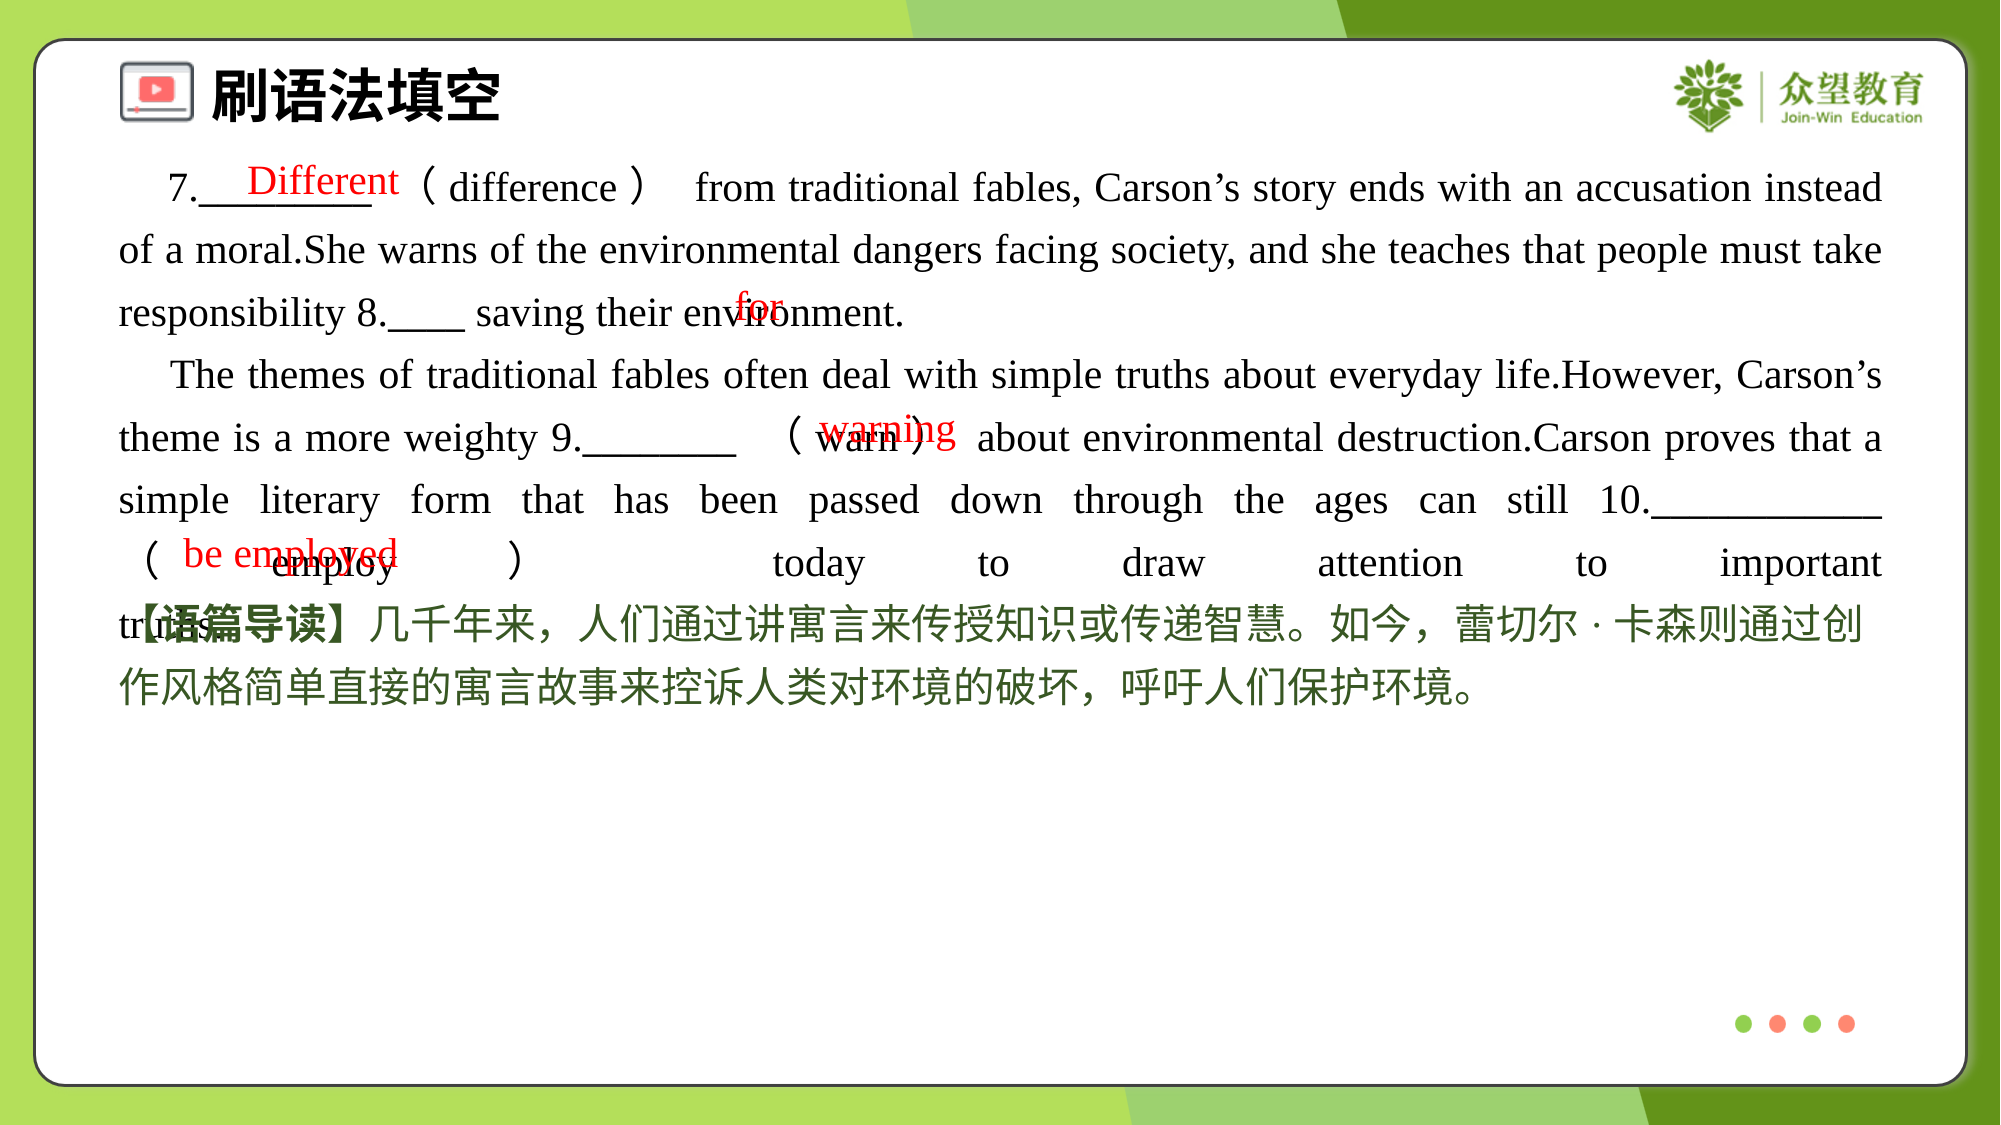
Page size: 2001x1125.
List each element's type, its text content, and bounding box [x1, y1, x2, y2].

text_box Different [242, 140, 404, 199]
text_box warning [814, 388, 961, 447]
text_box 7._________ （difference） from traditional fables, Carson’s story ends with an accusation instead of a moral.She warns of the environmental dangers facing society, and she teaches that people must take responsibility 8.____ saving their environment. The themes of traditional fables often deal with simple truths about everyday life.However, Carson’s theme is a more weighty 9.________ （warn） about environmental destruction.Carson proves that a simple literary form that has been passed down through the ages can still 10.____________ （employ） today to draw attention to important truths.#1.4 [118, 146, 1883, 579]
text_box 【语篇导读】几千年来，人们通过讲寓言来传授知识或传递智慧。如今，蕾切尔·卡森则通过创作风格简单直接的寓言故事来控诉人类对环境的破坏，呼吁人们保护环境。 [118, 585, 1883, 706]
picture [0, 0, 2000, 1125]
text_box for [729, 265, 788, 324]
text_box be employed [174, 513, 408, 571]
